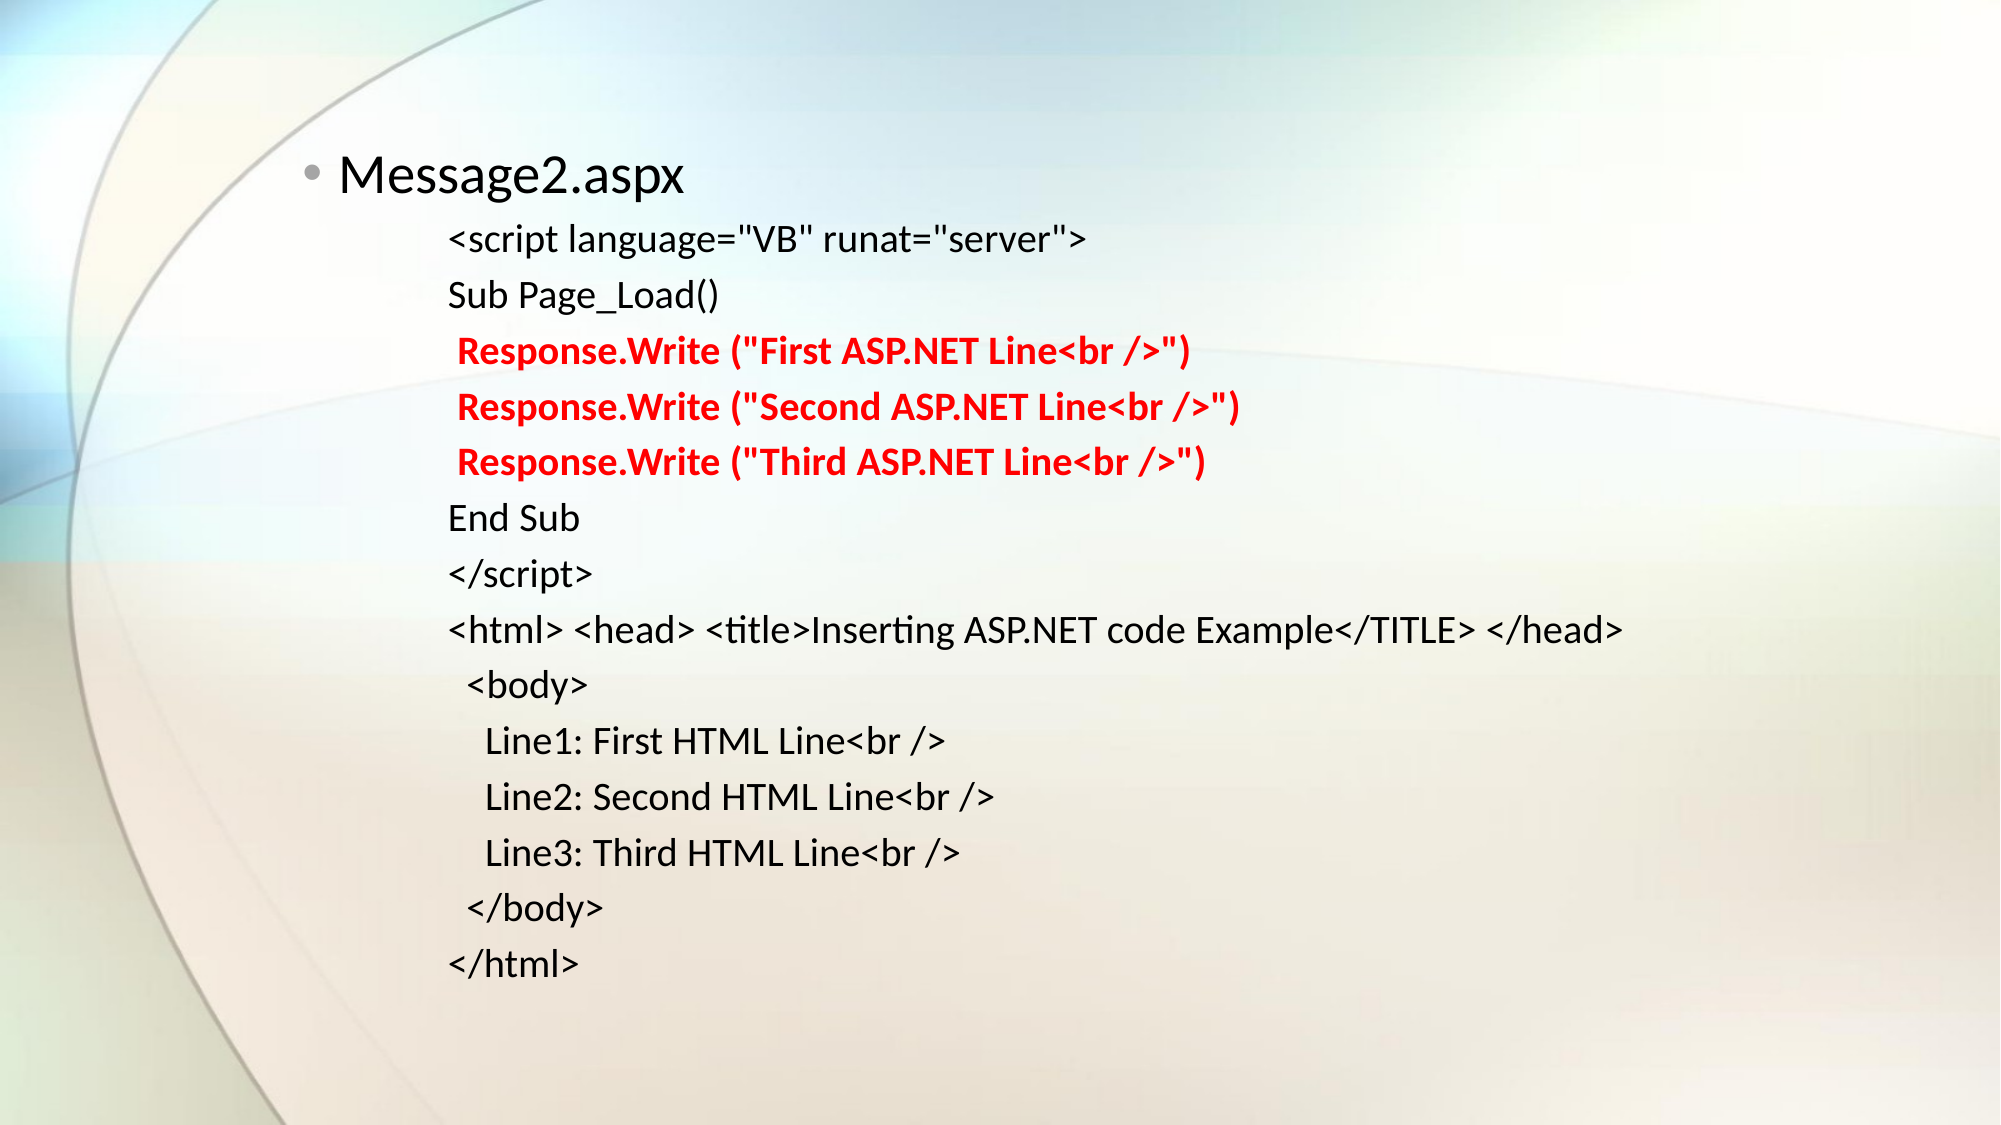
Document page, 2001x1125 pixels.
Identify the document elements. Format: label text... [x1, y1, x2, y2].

picture [0, 0, 2001, 1125]
list Message2.aspx <script language="VB" runat="server"> Sub Page_Load() Response.Write ("First ASP.NET Line<br />") Response.Write ("Second ASP.NET Line<br />") Response.Write ("Third ASP.NET Line<br />") End Sub </script> <html> <head> <title>Inserting ASP.NET code Example</TITLE> </head> <body> Line1: First HTML Line<br /> Line2: Second HTML Line<br /> Line3: Third HTML Line<br /> </body> </html> [287, 137, 1750, 1000]
